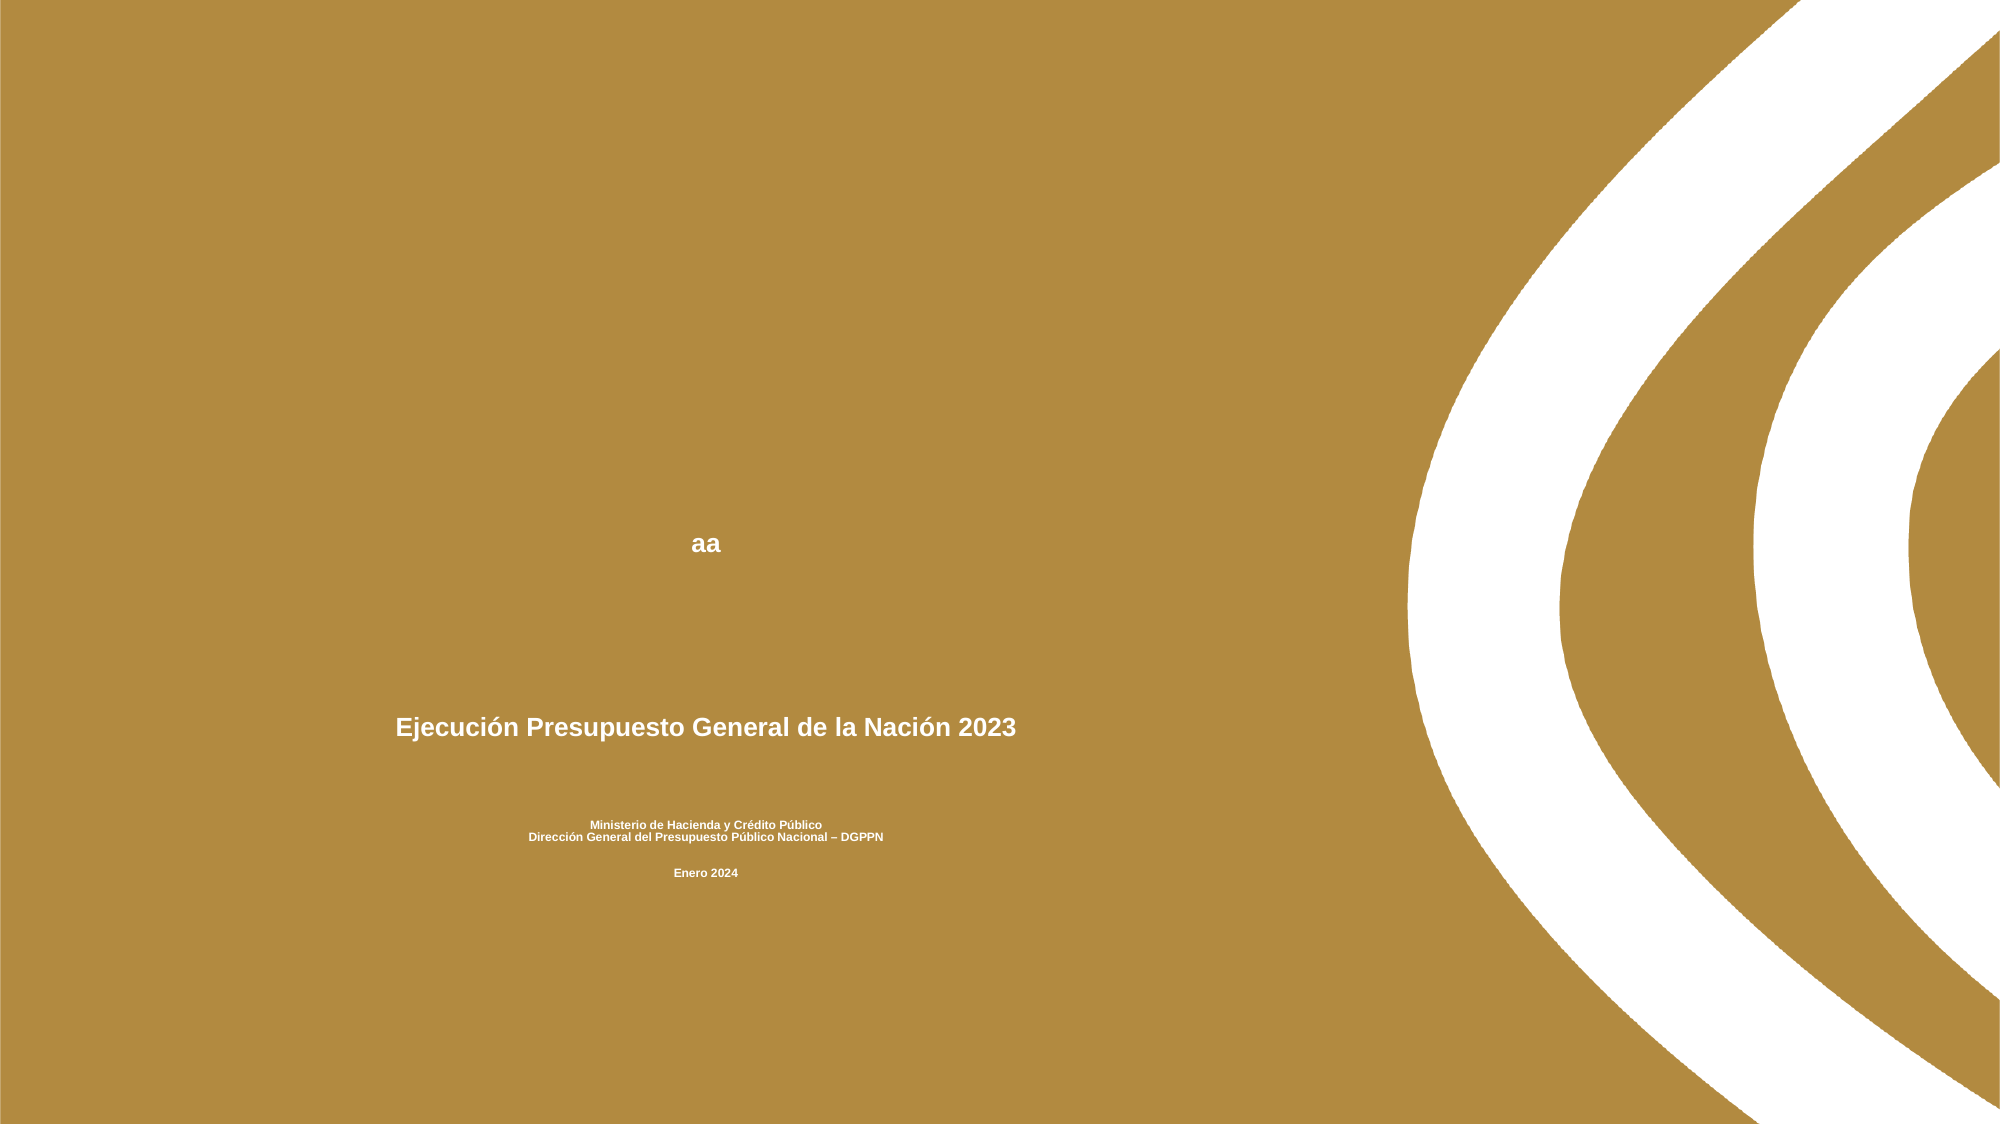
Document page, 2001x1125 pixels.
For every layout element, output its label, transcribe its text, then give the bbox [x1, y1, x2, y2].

title aa Ejecución Presupuesto General de la Nación 2023 Ministerio de Hacienda y Crédito Público Dirección General del Presupuesto Público Nacional – DGPPN Enero 2024 [179, 142, 1233, 888]
picture [0, 0, 2000, 1124]
